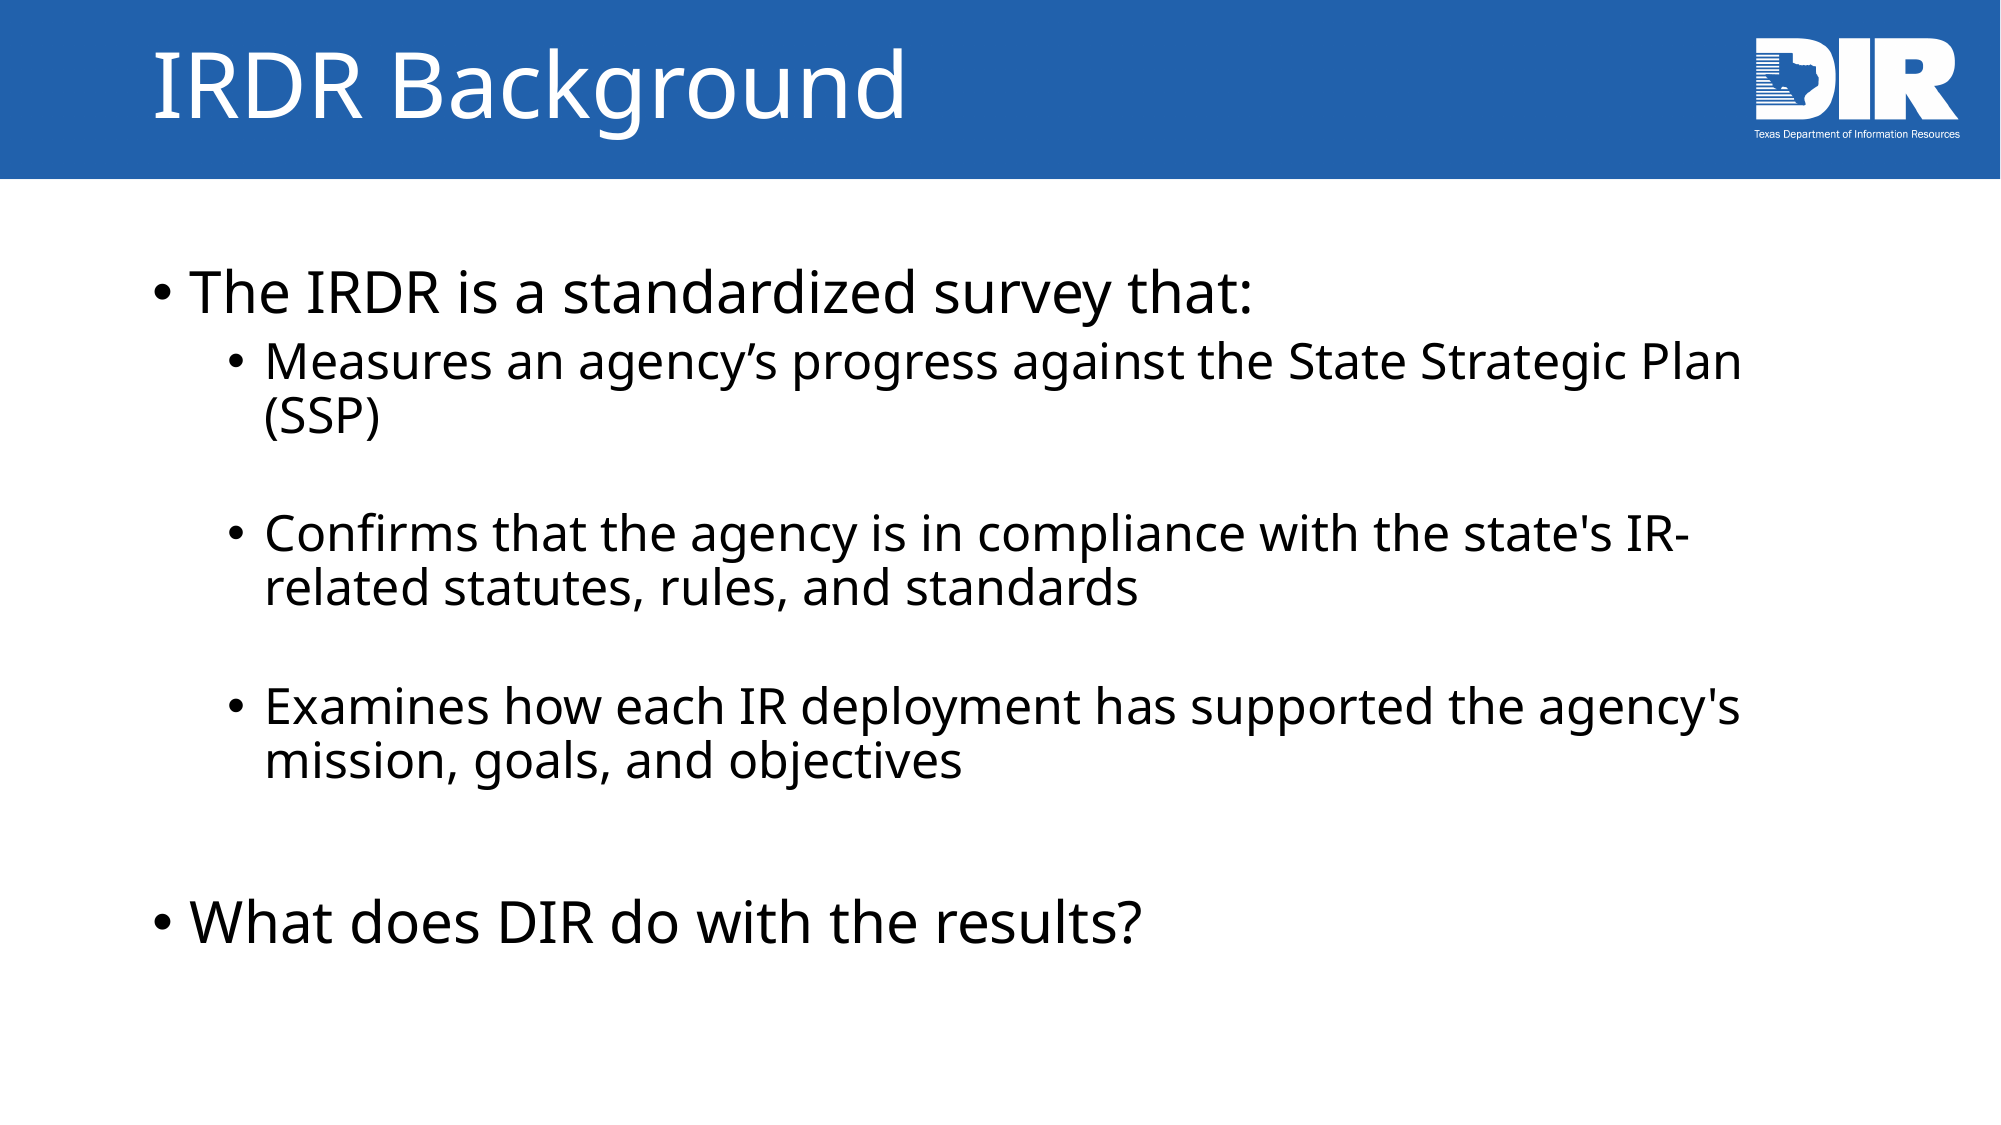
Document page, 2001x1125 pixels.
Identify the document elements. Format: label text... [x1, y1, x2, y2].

picture [0, 0, 2001, 1125]
title IRDR Background [137, 0, 1863, 179]
list The IRDR is a standardized survey that:​​​​​​ Measures an agency’s progress against the State Strategic Plan (SSP) Confirms that the agency is in compliance with the state's IR-related statutes, rules, and standards Examines how each IR deployment has supported the agency's mission, goals, and objectives What does DIR do with the results? [137, 255, 1863, 1014]
